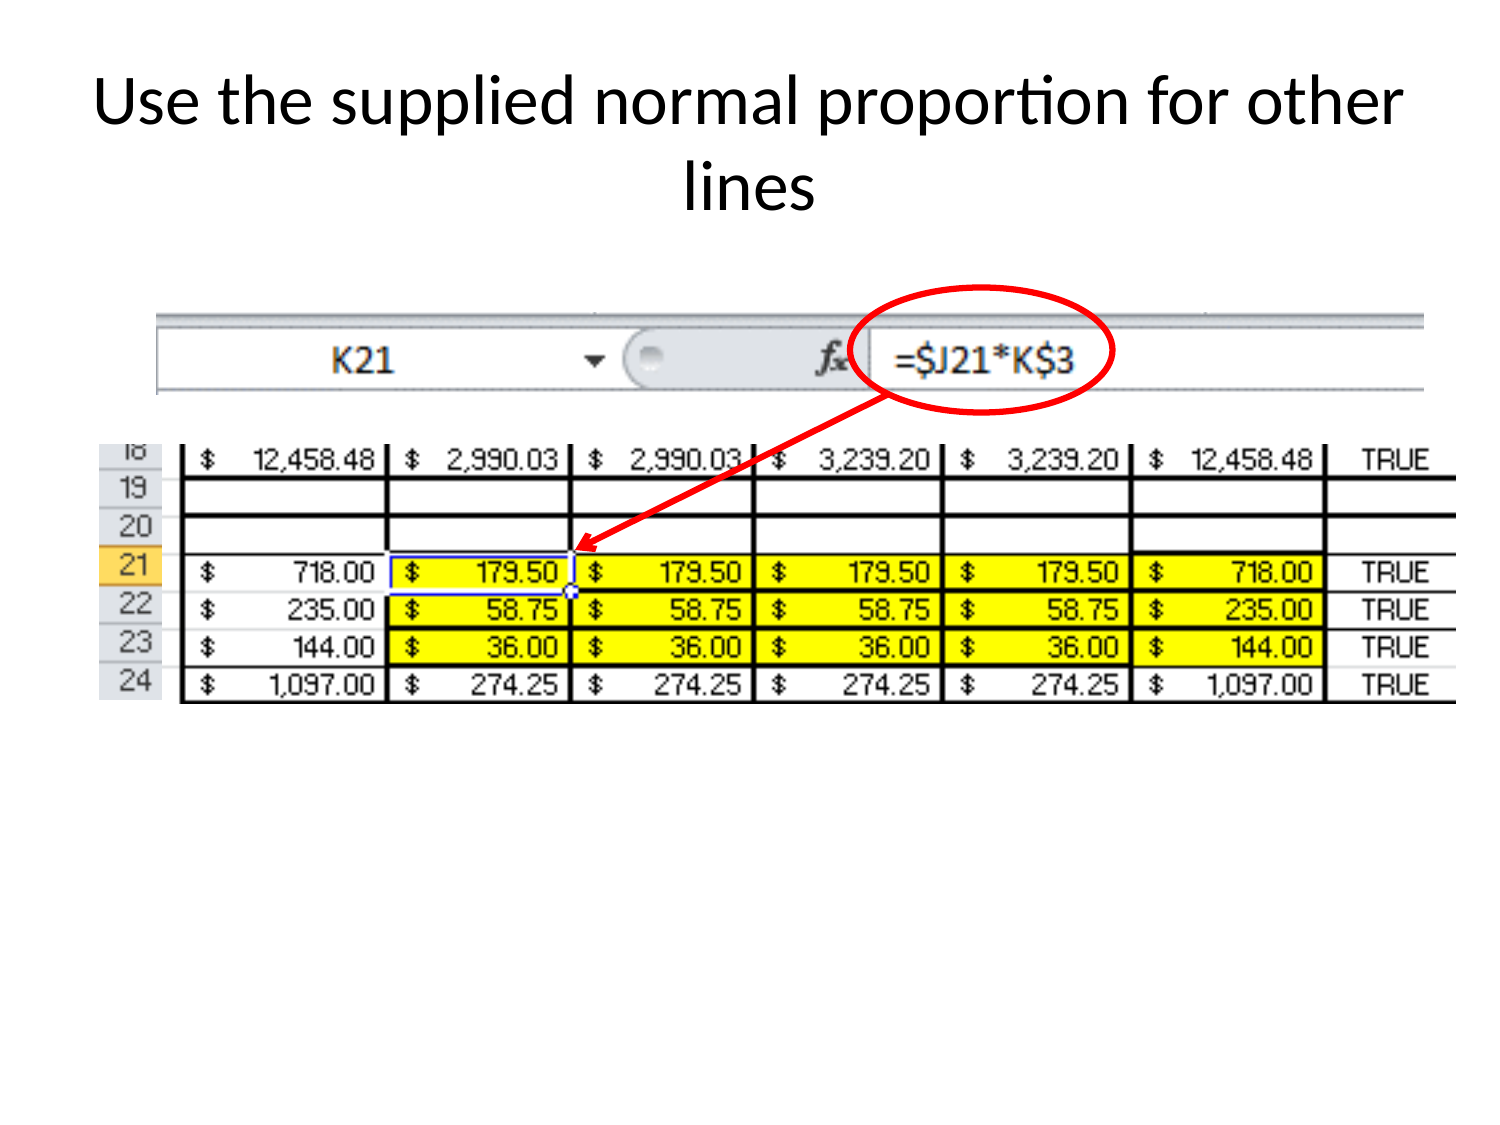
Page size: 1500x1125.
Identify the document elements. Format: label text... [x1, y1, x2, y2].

text_box [904, 403, 1058, 415]
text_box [574, 393, 889, 551]
title Use the supplied normal proportion for other lines [75, 45, 1425, 233]
text_box [876, 285, 1087, 310]
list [155, 312, 1424, 395]
picture [99, 444, 1456, 704]
